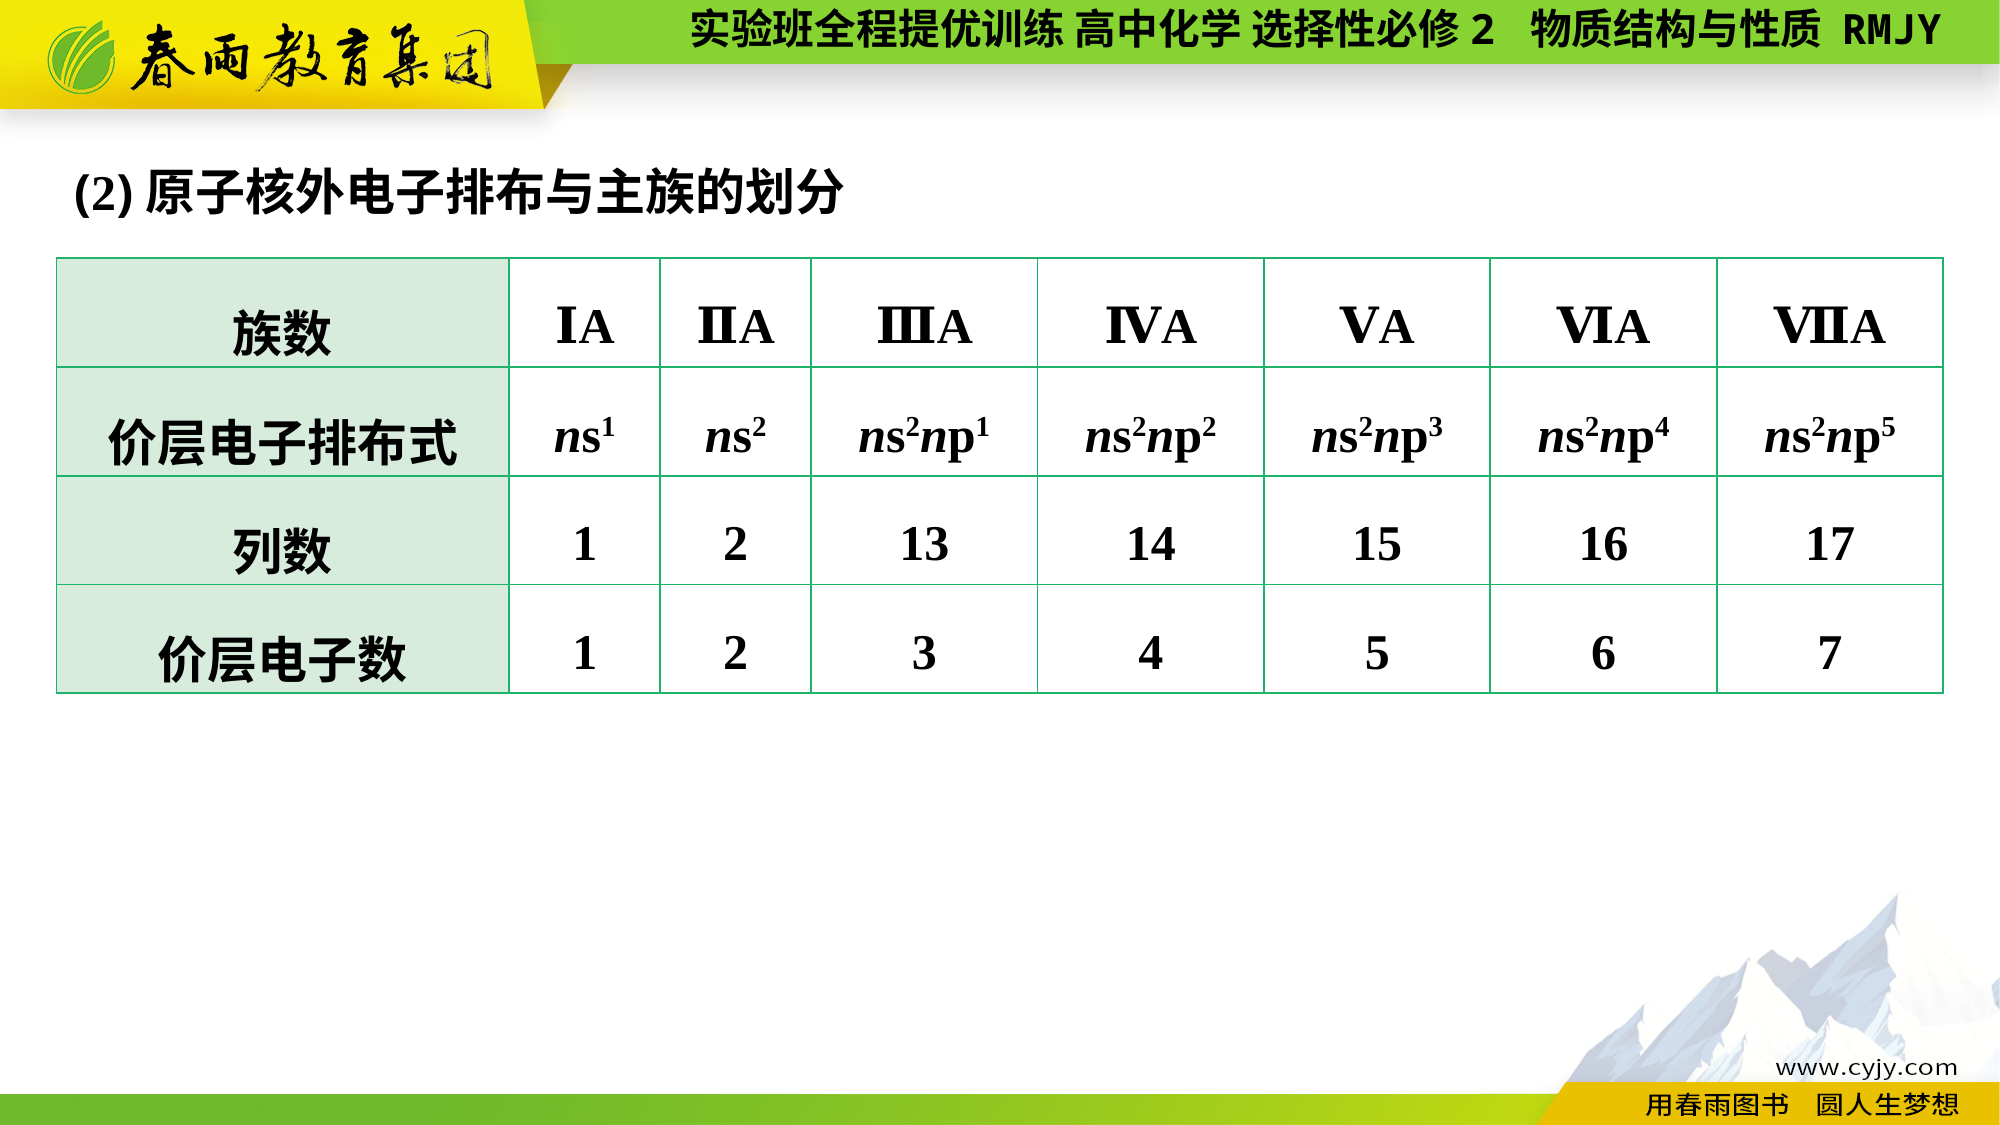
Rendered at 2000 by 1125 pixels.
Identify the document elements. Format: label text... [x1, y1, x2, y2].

table_cell 价层电子数 [57, 585, 508, 692]
table_header ⅣA [1038, 259, 1263, 366]
picture [0, 0, 2000, 1125]
table_cell 14 [1038, 477, 1263, 584]
table_header ⅦA [1718, 259, 1942, 366]
table_header ⅥA [1491, 259, 1716, 366]
table_cell 2 [661, 477, 810, 584]
table_cell ns1 [510, 368, 659, 475]
table_cell ns2np4 [1491, 368, 1716, 475]
table_cell 1 [510, 477, 659, 584]
table_header ⅡA [661, 259, 810, 366]
table_cell ns2np2 [1038, 368, 1263, 475]
table_cell 3 [812, 585, 1037, 692]
table_cell 4 [1038, 585, 1263, 692]
table_cell ns2np5 [1718, 368, 1942, 475]
table_header 族数 [57, 259, 508, 366]
table_header ⅢA [812, 259, 1037, 366]
table_cell 15 [1265, 477, 1489, 584]
table_cell ns2np3 [1265, 368, 1489, 475]
table_cell 5 [1265, 585, 1489, 692]
table_cell 6 [1491, 585, 1716, 692]
table_cell ns2np1 [812, 368, 1037, 475]
table_cell 2 [661, 585, 810, 692]
table_cell 16 [1491, 477, 1716, 584]
table_cell 列数 [57, 477, 508, 584]
table_cell 价层电子排布式 [57, 368, 508, 475]
table_header ⅠA [510, 259, 659, 366]
table_cell 13 [812, 477, 1037, 584]
table_header ⅤA [1265, 259, 1489, 366]
table_cell 1 [510, 585, 659, 692]
list (2)原子核外电子排布与主族的划分 [59, 122, 1944, 217]
table_cell 17 [1718, 477, 1942, 584]
table_cell 7 [1718, 585, 1942, 692]
table_cell ns2 [661, 368, 810, 475]
